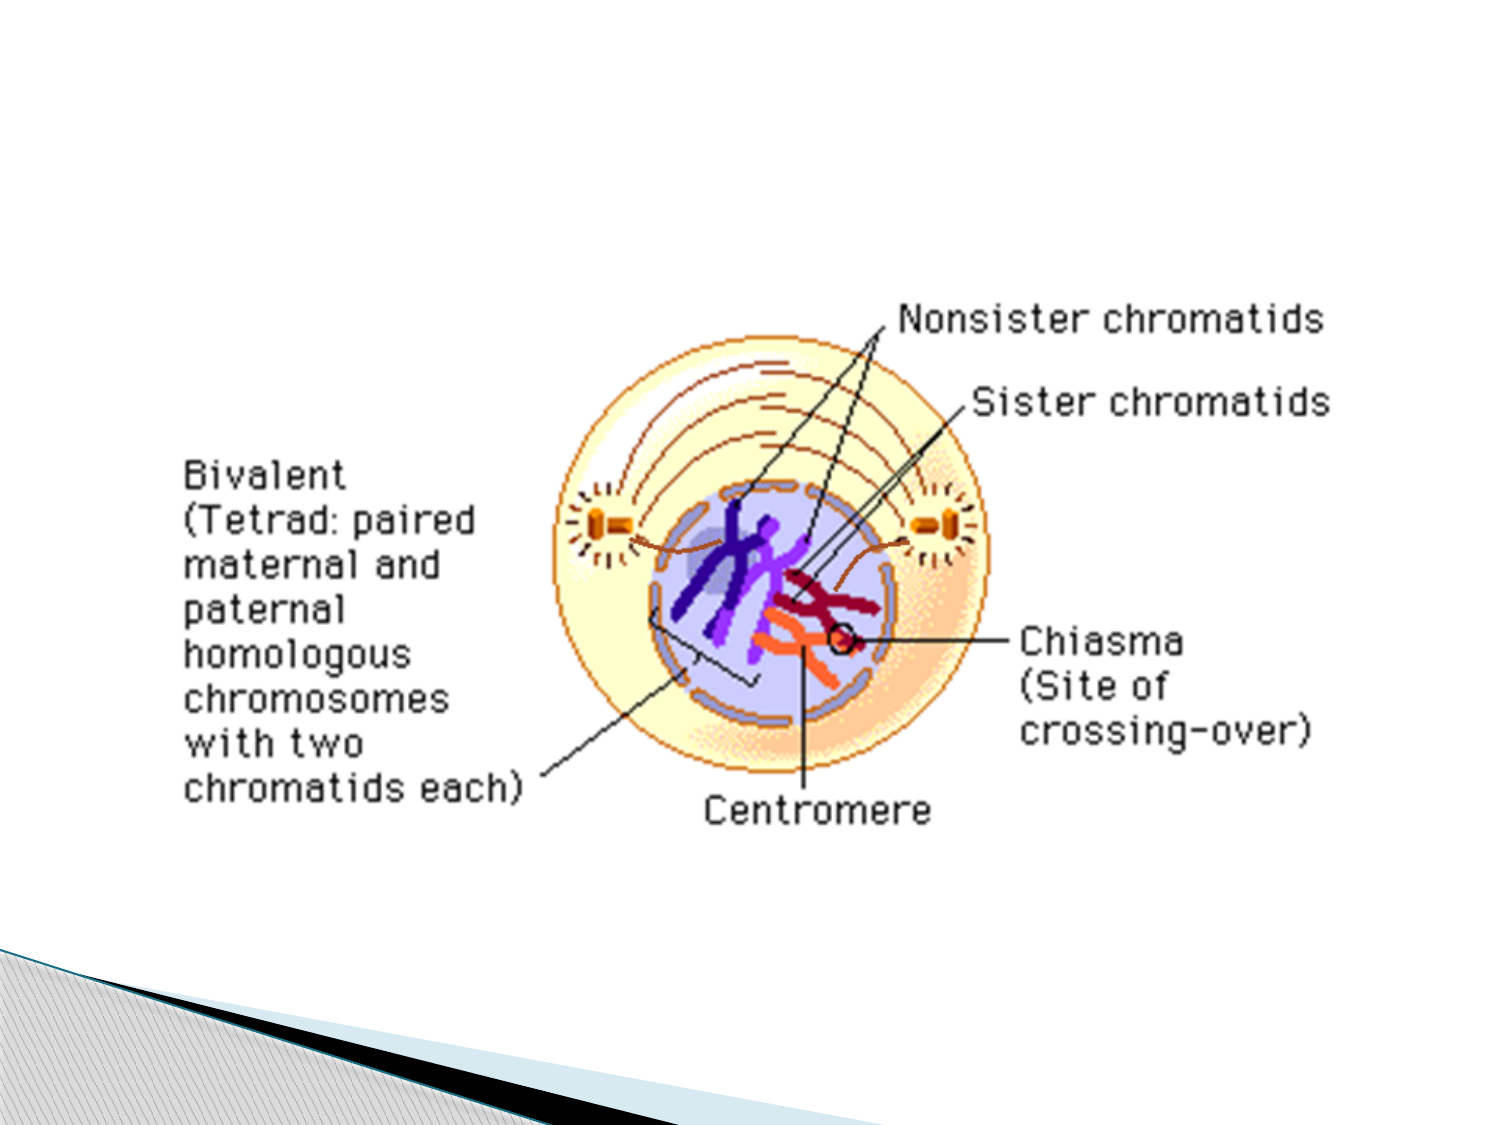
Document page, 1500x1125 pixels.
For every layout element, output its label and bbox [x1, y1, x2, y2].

picture [156, 252, 1344, 873]
